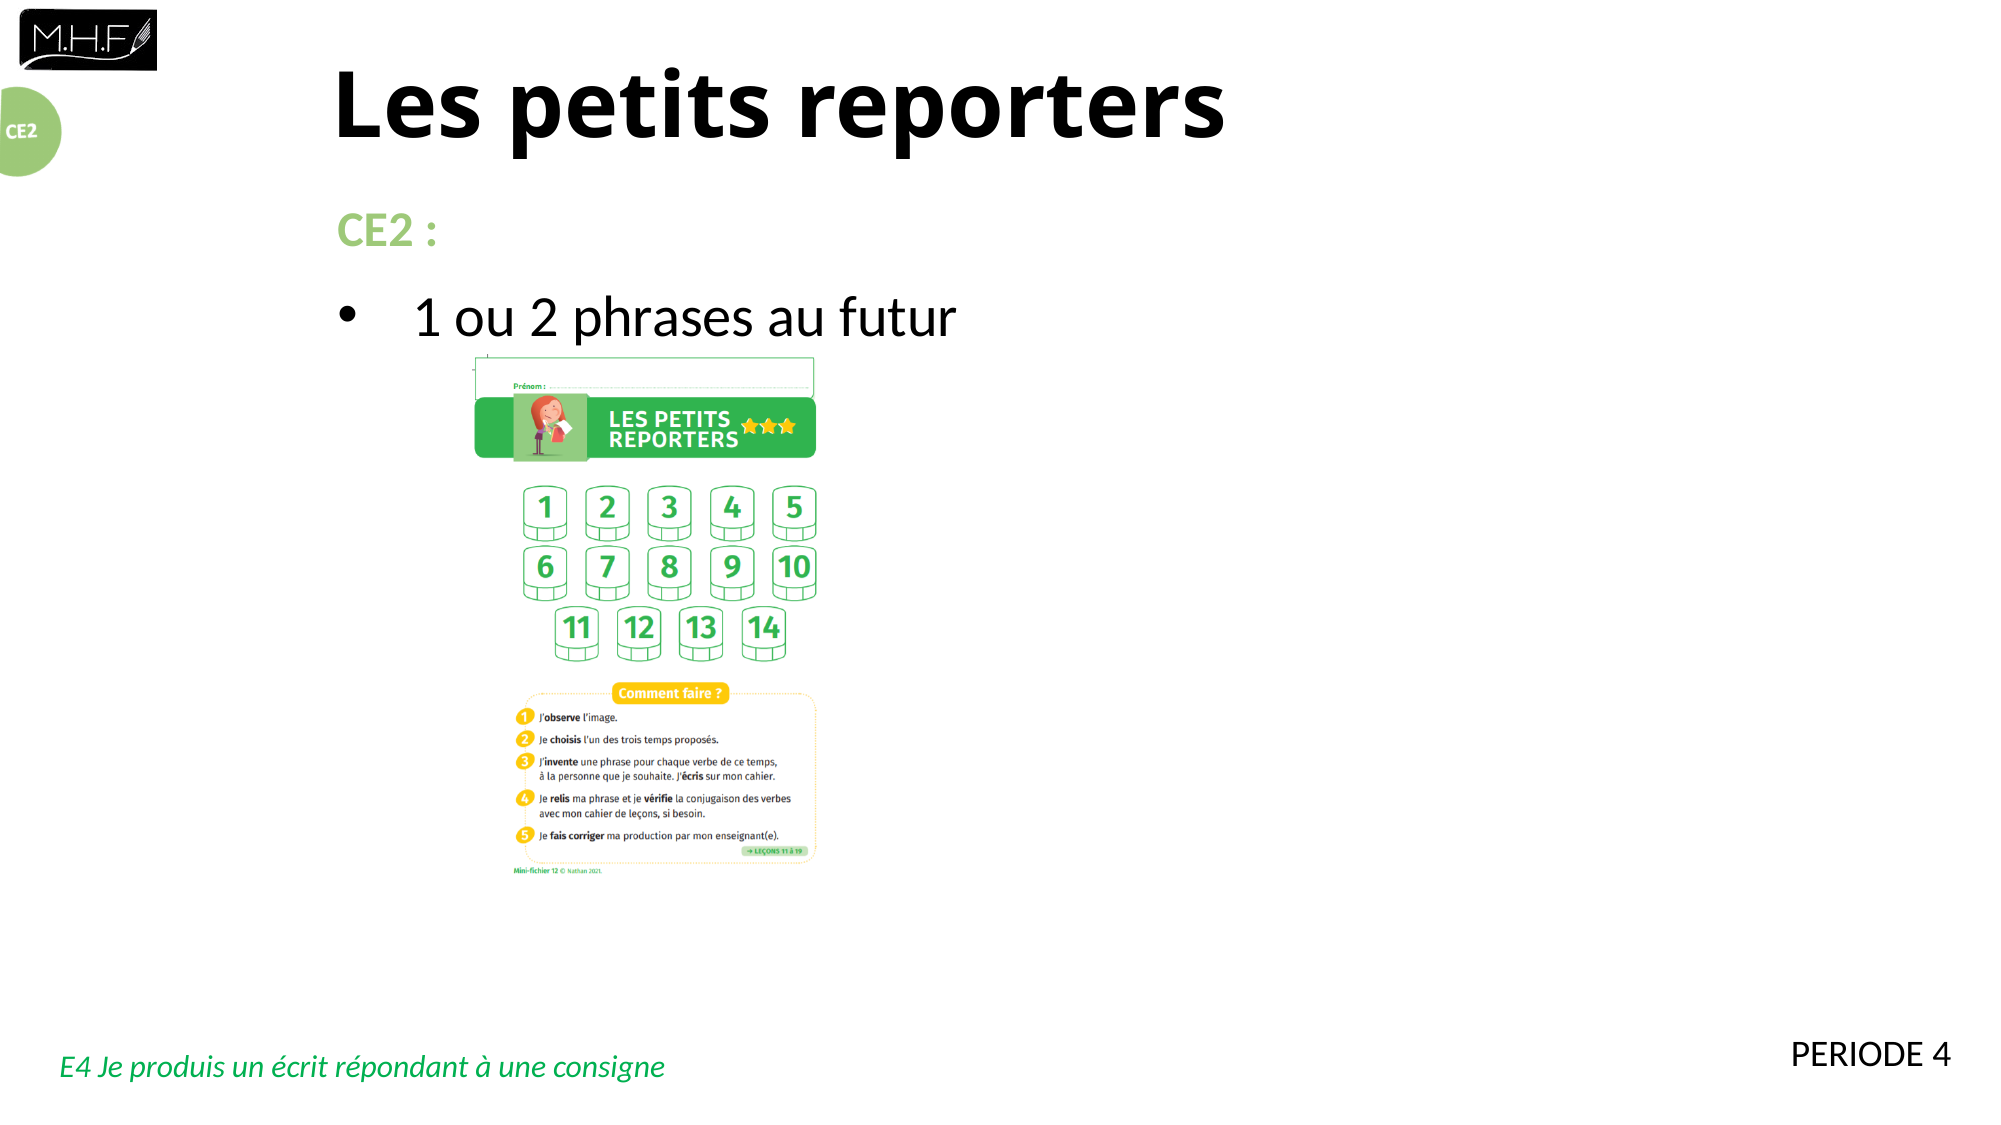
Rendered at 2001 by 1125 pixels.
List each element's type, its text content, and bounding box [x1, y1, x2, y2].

picture [472, 354, 832, 883]
text_box E4 Je produis un écrit répondant à une consigne [44, 1038, 1346, 1092]
text_box CE2 : 1 ou 2 phrases au futur [322, 184, 1219, 356]
picture [0, 7, 157, 215]
title Les petits reporters [316, 0, 1863, 218]
text_box PERIODE 4 [1362, 1021, 1967, 1082]
